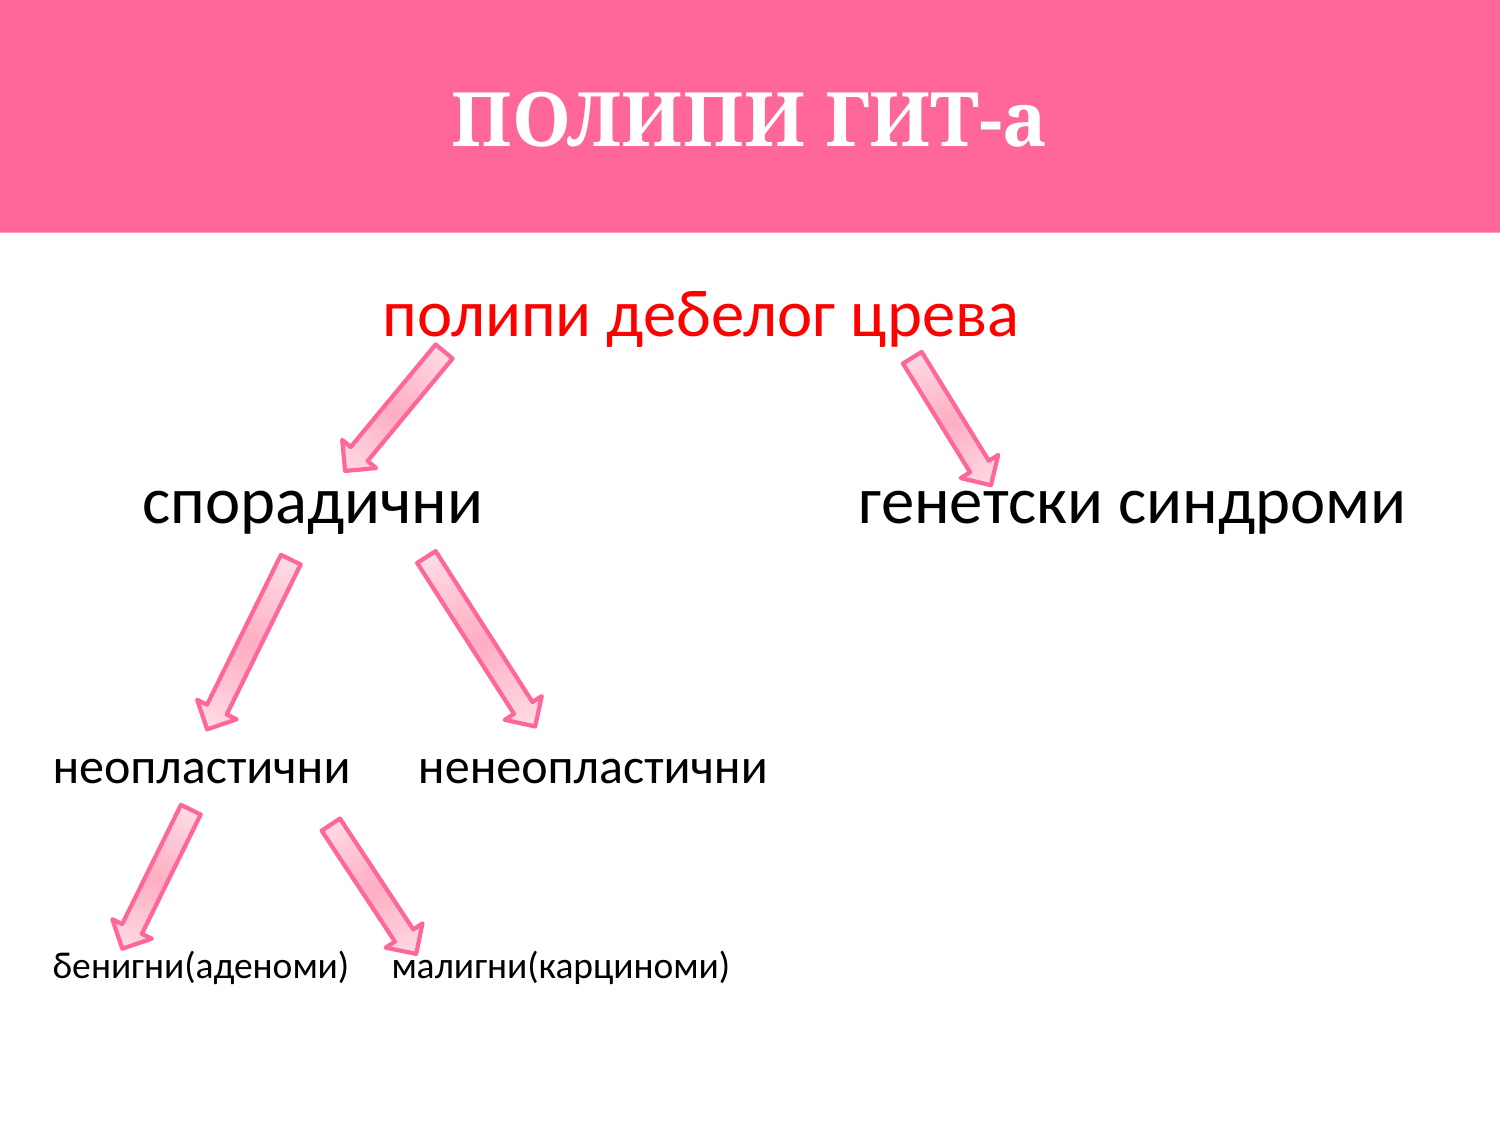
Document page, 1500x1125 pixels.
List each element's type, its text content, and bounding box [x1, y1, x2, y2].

text_box [319, 816, 425, 956]
text_box [415, 549, 544, 729]
title ПОЛИПИ ГИТ-а [0, 0, 1500, 233]
text_box [195, 552, 303, 732]
text_box [340, 342, 455, 474]
text_box [900, 349, 1001, 488]
list полипи дебелог црева спорадични генетски синдроми неопластични ненеопластични бенигни(аденоми) малигни(карциноми) [37, 262, 1488, 1075]
text_box [110, 802, 203, 951]
